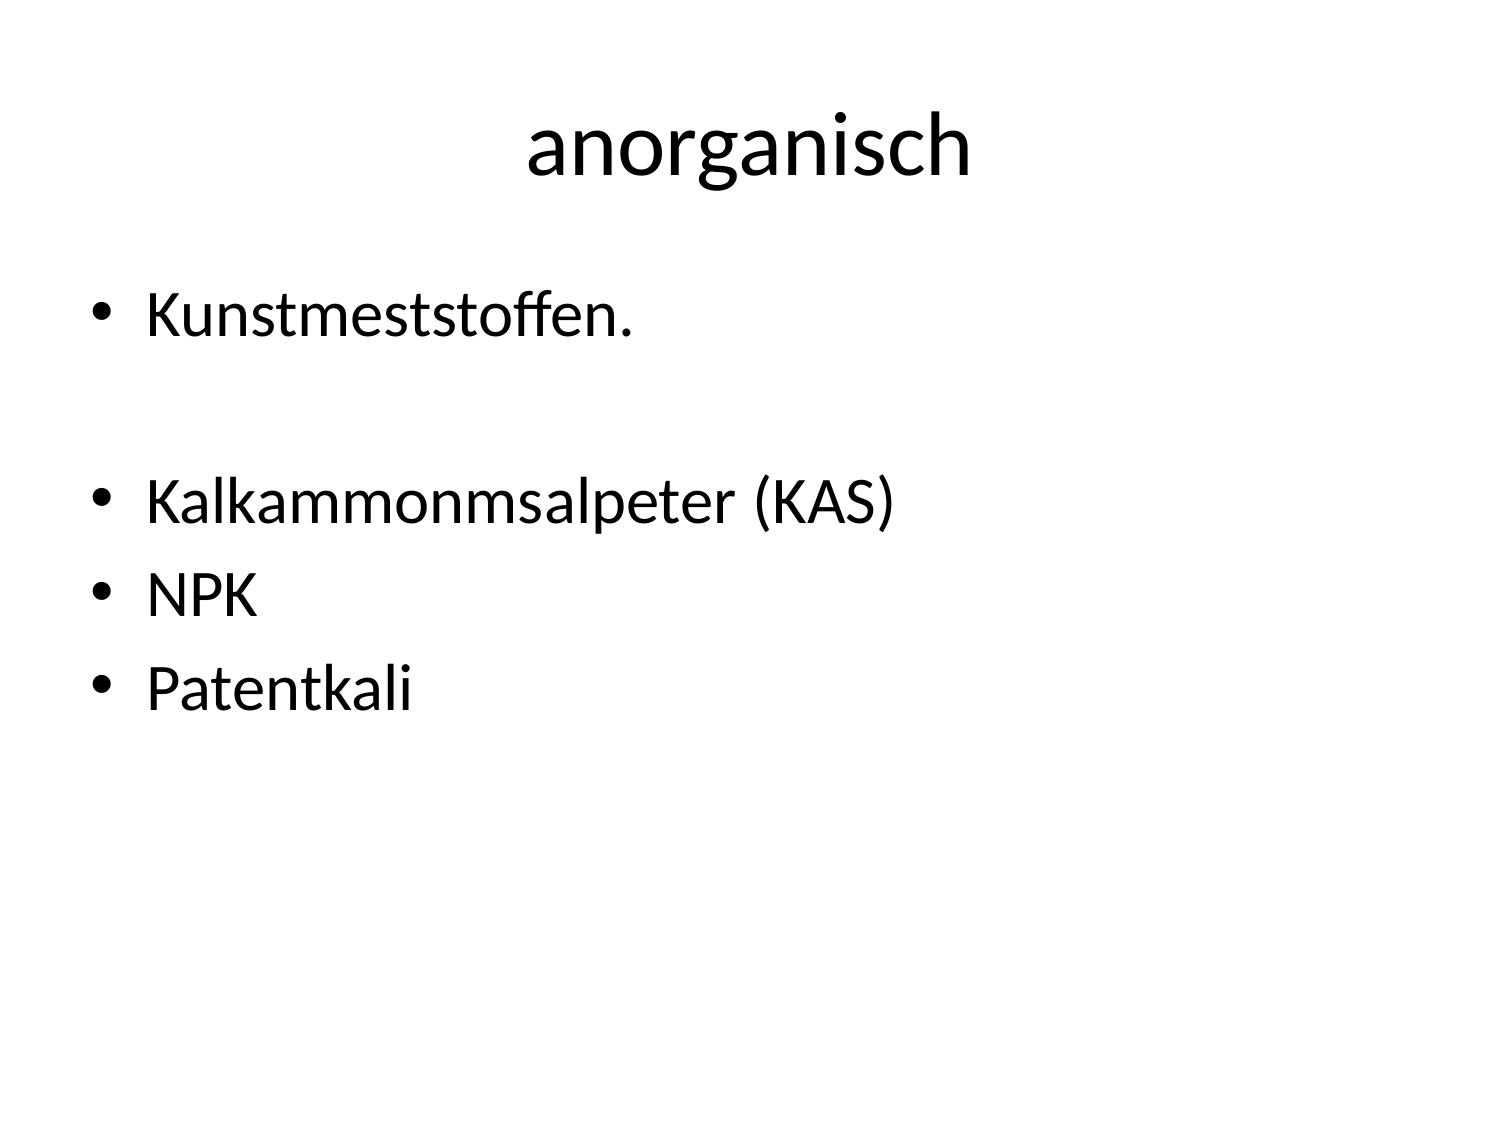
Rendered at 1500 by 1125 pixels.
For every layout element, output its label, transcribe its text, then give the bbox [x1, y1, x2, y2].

title anorganisch [75, 45, 1425, 233]
list Kunstmeststoffen. Kalkammonmsalpeter (KAS) NPK Patentkali [75, 262, 1425, 1005]
